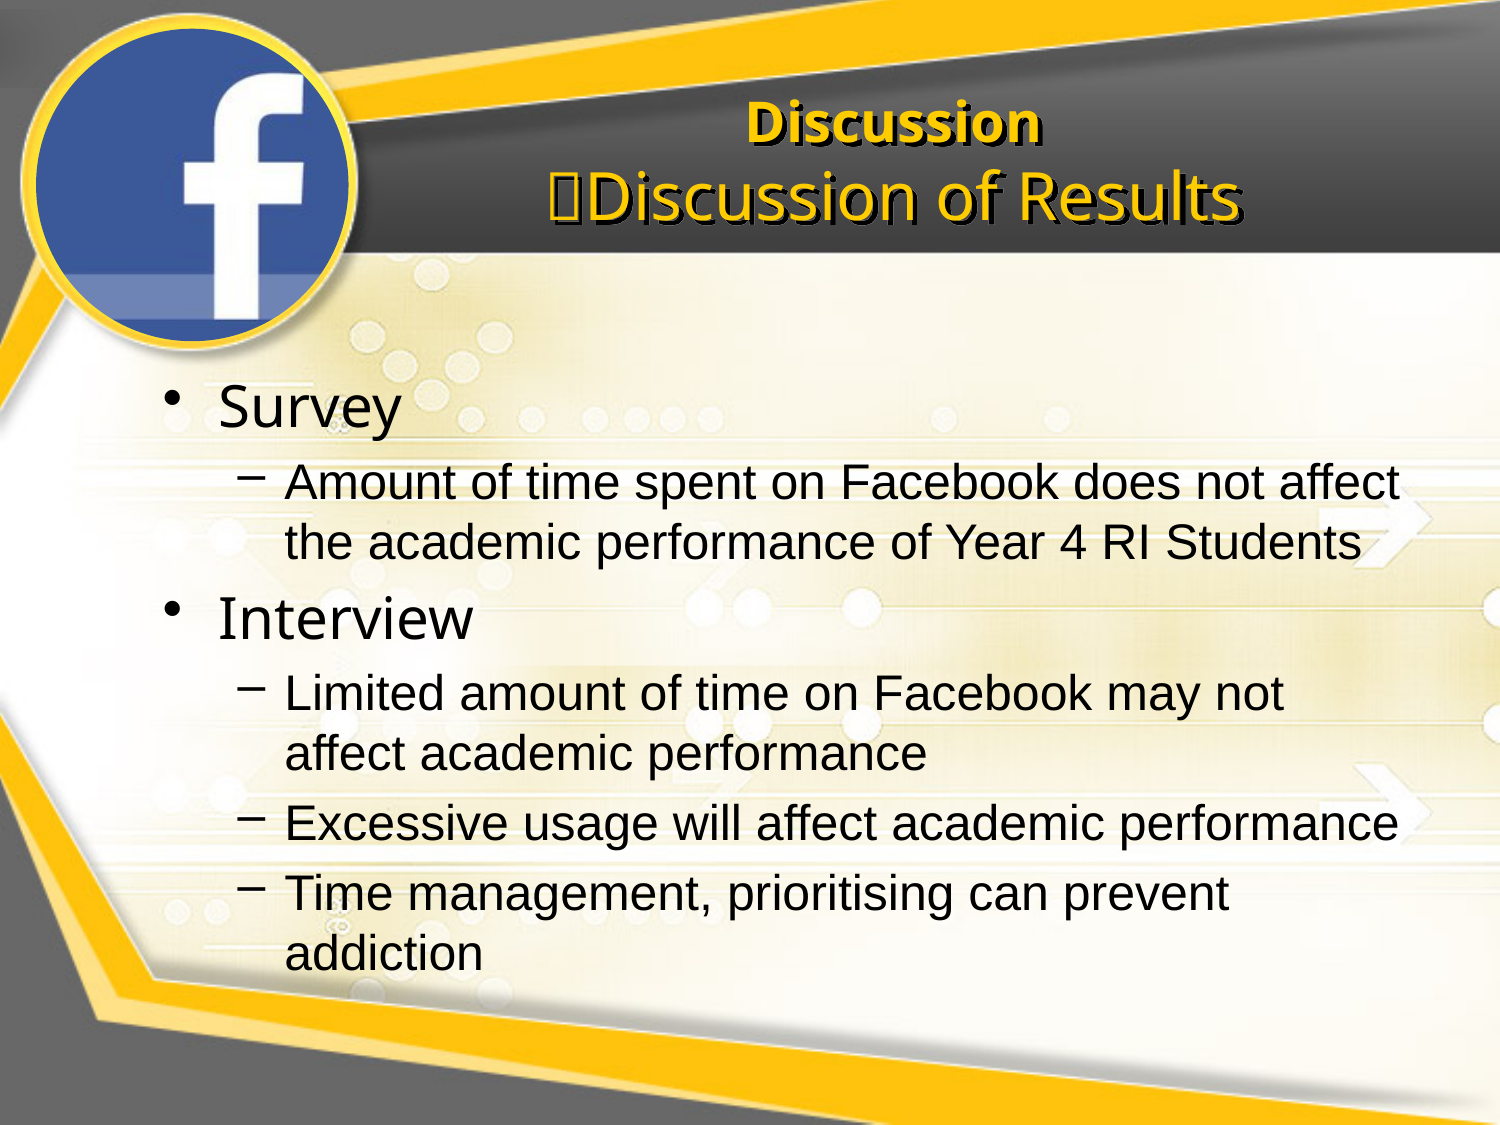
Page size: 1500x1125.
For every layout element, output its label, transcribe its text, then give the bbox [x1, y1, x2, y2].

title Discussion Discussion of Results [362, 87, 1426, 233]
picture [0, 0, 1500, 1125]
list Survey Amount of time spent on Facebook does not affect the academic performance of Year 4 RI Students Interview Limited amount of time on Facebook may not affect academic performance Excessive usage will affect academic performance Time management, prioritising can prevent addiction [147, 361, 1426, 977]
